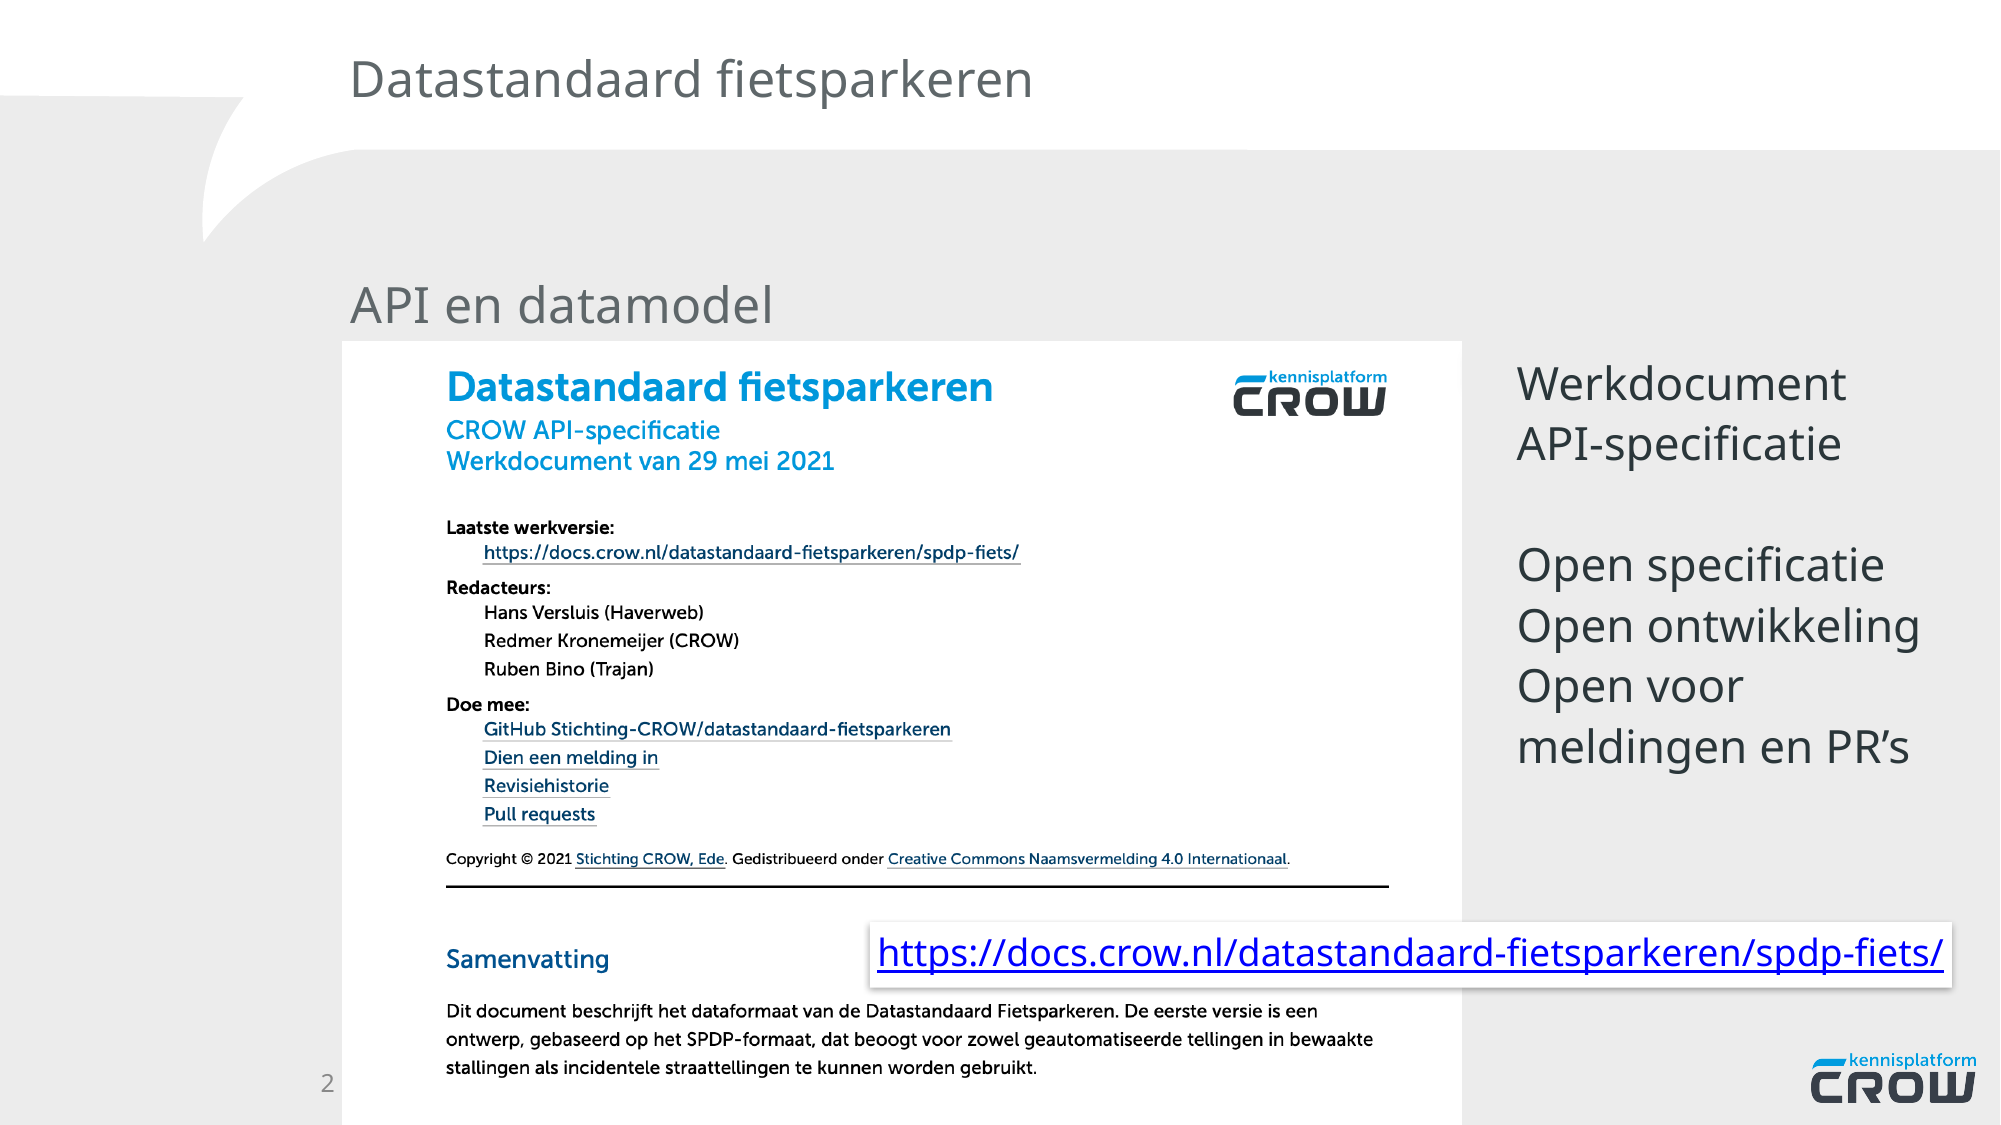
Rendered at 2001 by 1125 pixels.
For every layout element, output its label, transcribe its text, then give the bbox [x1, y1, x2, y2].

picture [1811, 1055, 1976, 1103]
list Werkdocument API-specificatie Open specificatie Open ontwikkeling Open voor meldingen en PR’s [1508, 341, 1977, 1055]
picture [1943, 1055, 1976, 1059]
picture [342, 341, 1462, 1125]
title API en datamodel [341, 172, 1840, 343]
list Datastandaard fietsparkeren [341, 39, 1840, 132]
slide_number 2 [0, 1053, 336, 1115]
picture [1919, 1055, 1930, 1063]
text_box https://docs.crow.nl/datastandaard-fietsparkeren/spdp-fiets/ [1466, 922, 1952, 988]
